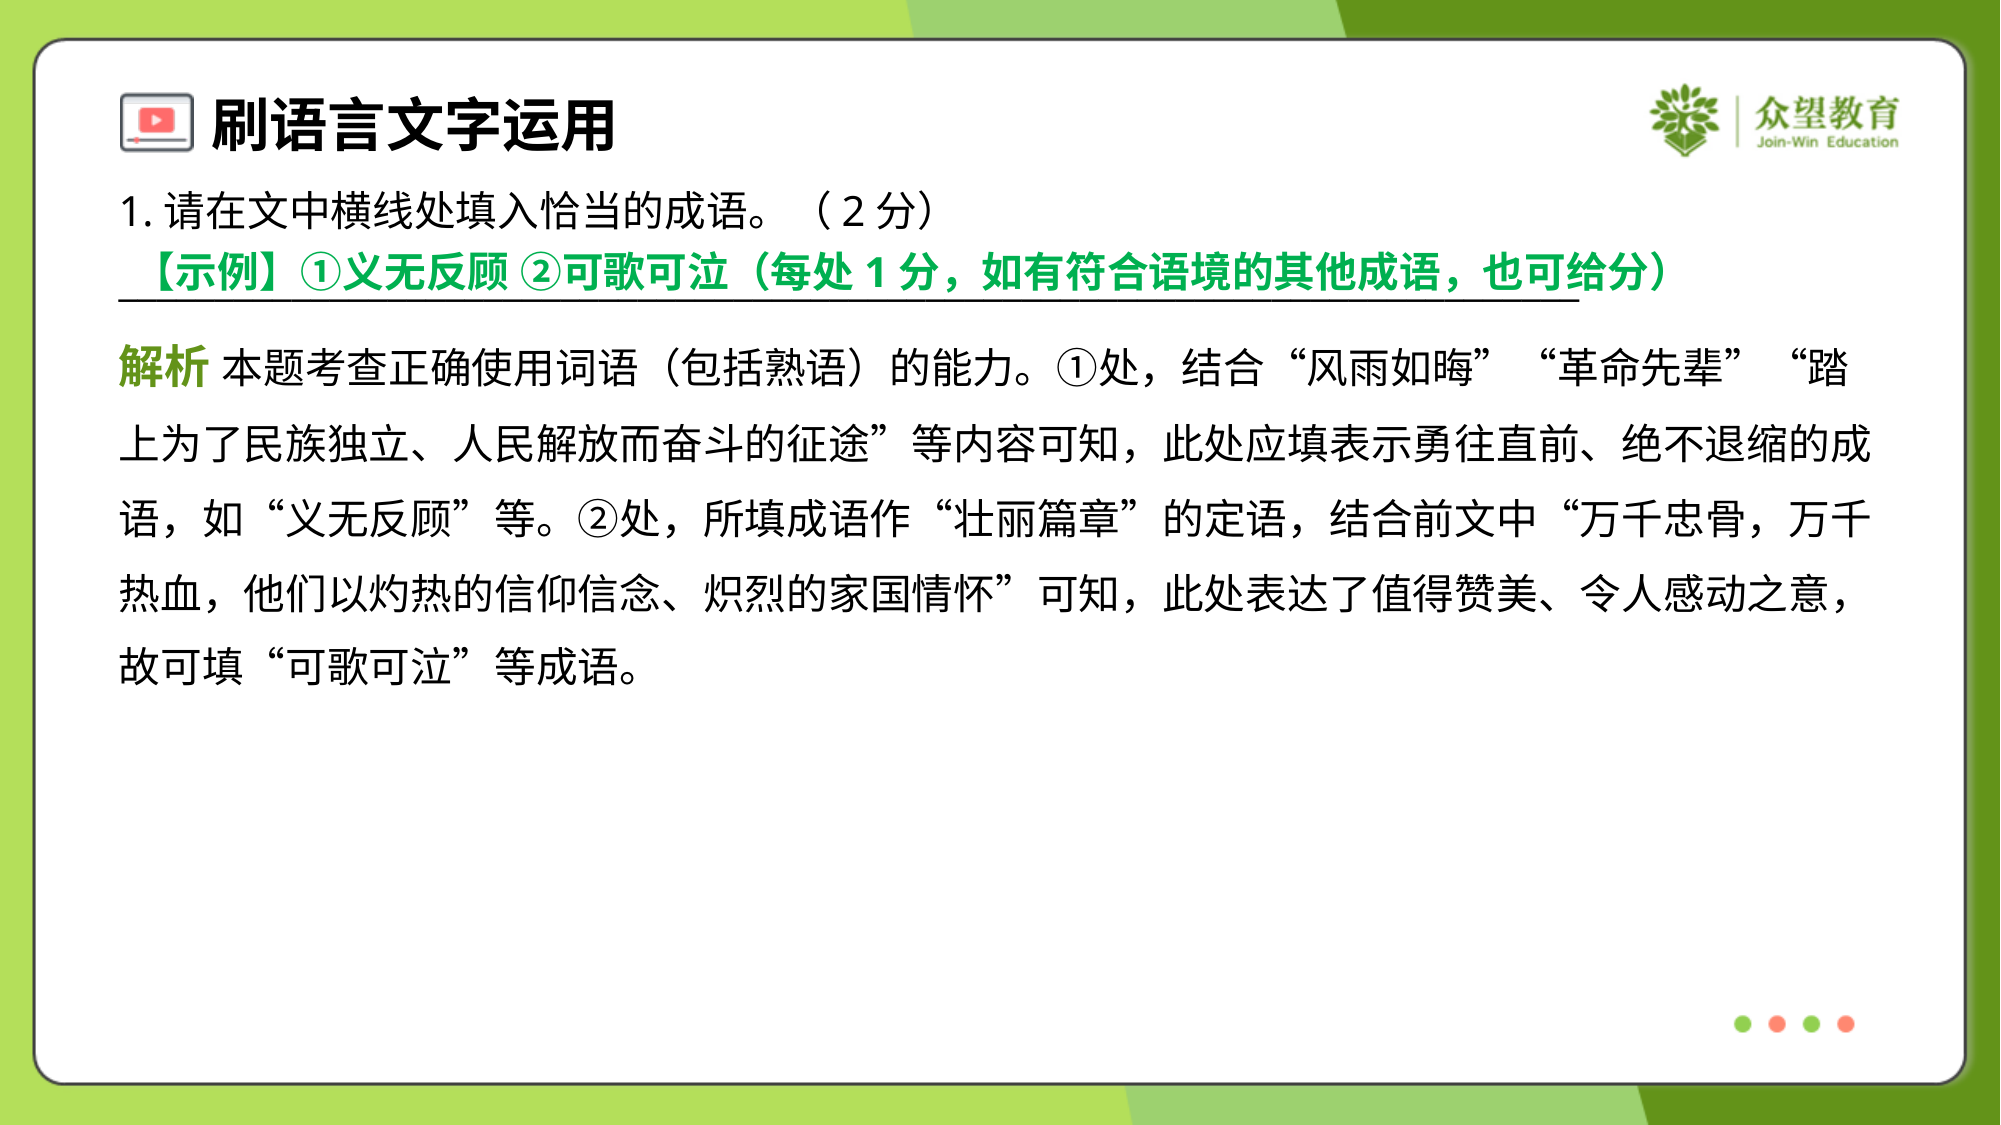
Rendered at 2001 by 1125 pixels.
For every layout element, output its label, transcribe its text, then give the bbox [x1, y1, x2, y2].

text_box 【示例】①义无反顾 ②可歌可泣（每处1分，如有符合语境的其他成语，也可给分） [124, 224, 1702, 289]
picture [0, 0, 2000, 1125]
text_box 解析 本题考查正确使用词语（包括熟语）的能力。①处，结合“风雨如晦”“革命先辈”“踏 上为了民族独立、人民解放而奋斗的征途”等内容可知，此处应填表示勇往直前、绝不退缩的成 语，如“义无反顾”等。②处，所填成语作“壮丽篇章”的定语，结合前文中“万千忠骨，万千 热血，他们以灼热的信仰信念、炽烈的家国情怀”可知，此处表达了值得赞美、令人感动之意， 故可填“可歌可泣”等成语。 [118, 315, 1883, 683]
text_box 1.请在文中横线处填入恰当的成语。（2分） ____________________________________________________________________________ [118, 159, 1883, 298]
